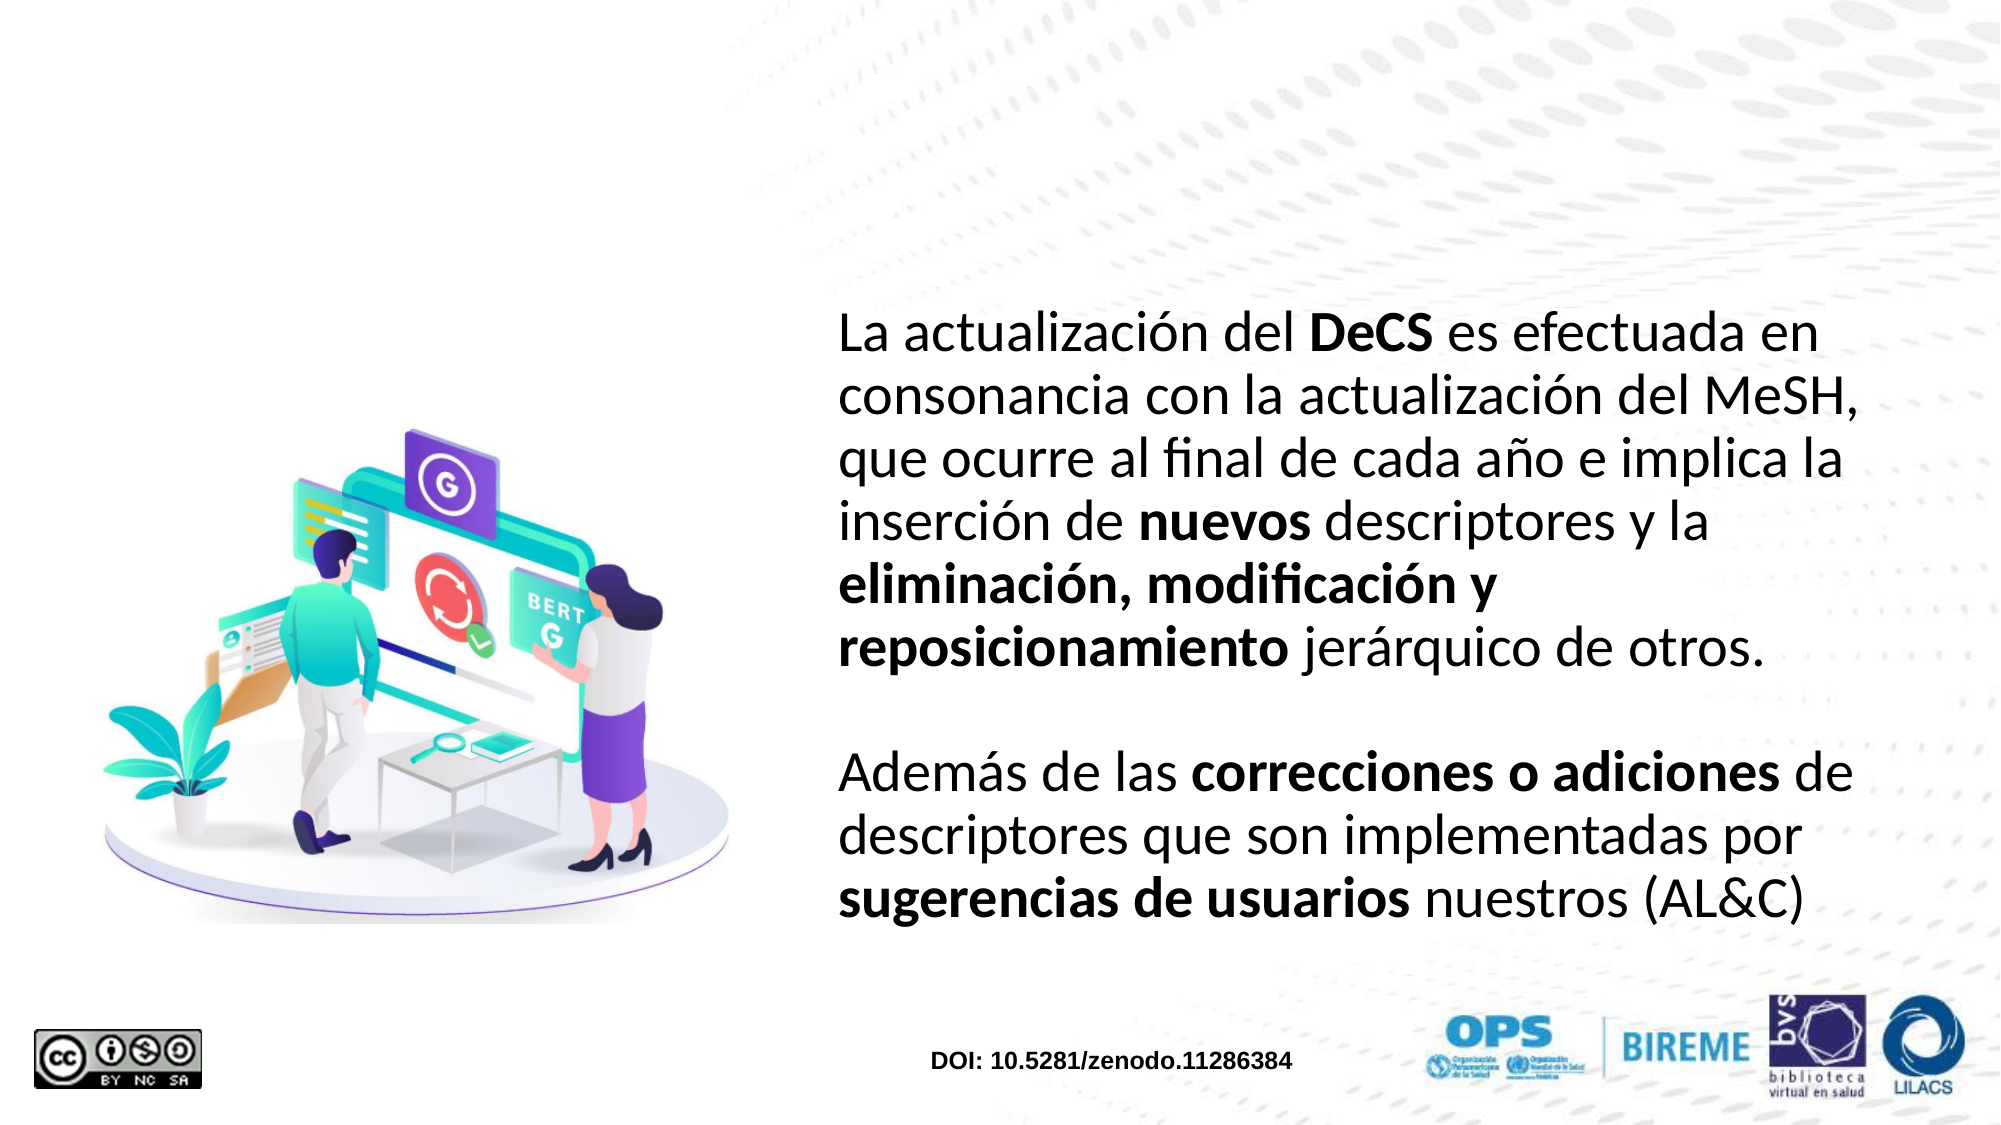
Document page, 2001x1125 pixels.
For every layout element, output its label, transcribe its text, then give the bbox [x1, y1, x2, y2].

text_box DOI: 10.5281/zenodo.11286384 [915, 1029, 1408, 1090]
title La actualización del DeCS es efectuada en consonancia con la actualización del MeSH, que ocurre al final de cada año e implica la inserción de nuevos descriptores y la eliminación, modificación y reposicionamiento jerárquico de otros. Además de las correcciones o adiciones de descriptores que son implementadas por sugerencias de usuarios nuestros (AL&C) [823, 214, 1908, 938]
picture [0, 0, 2001, 1125]
